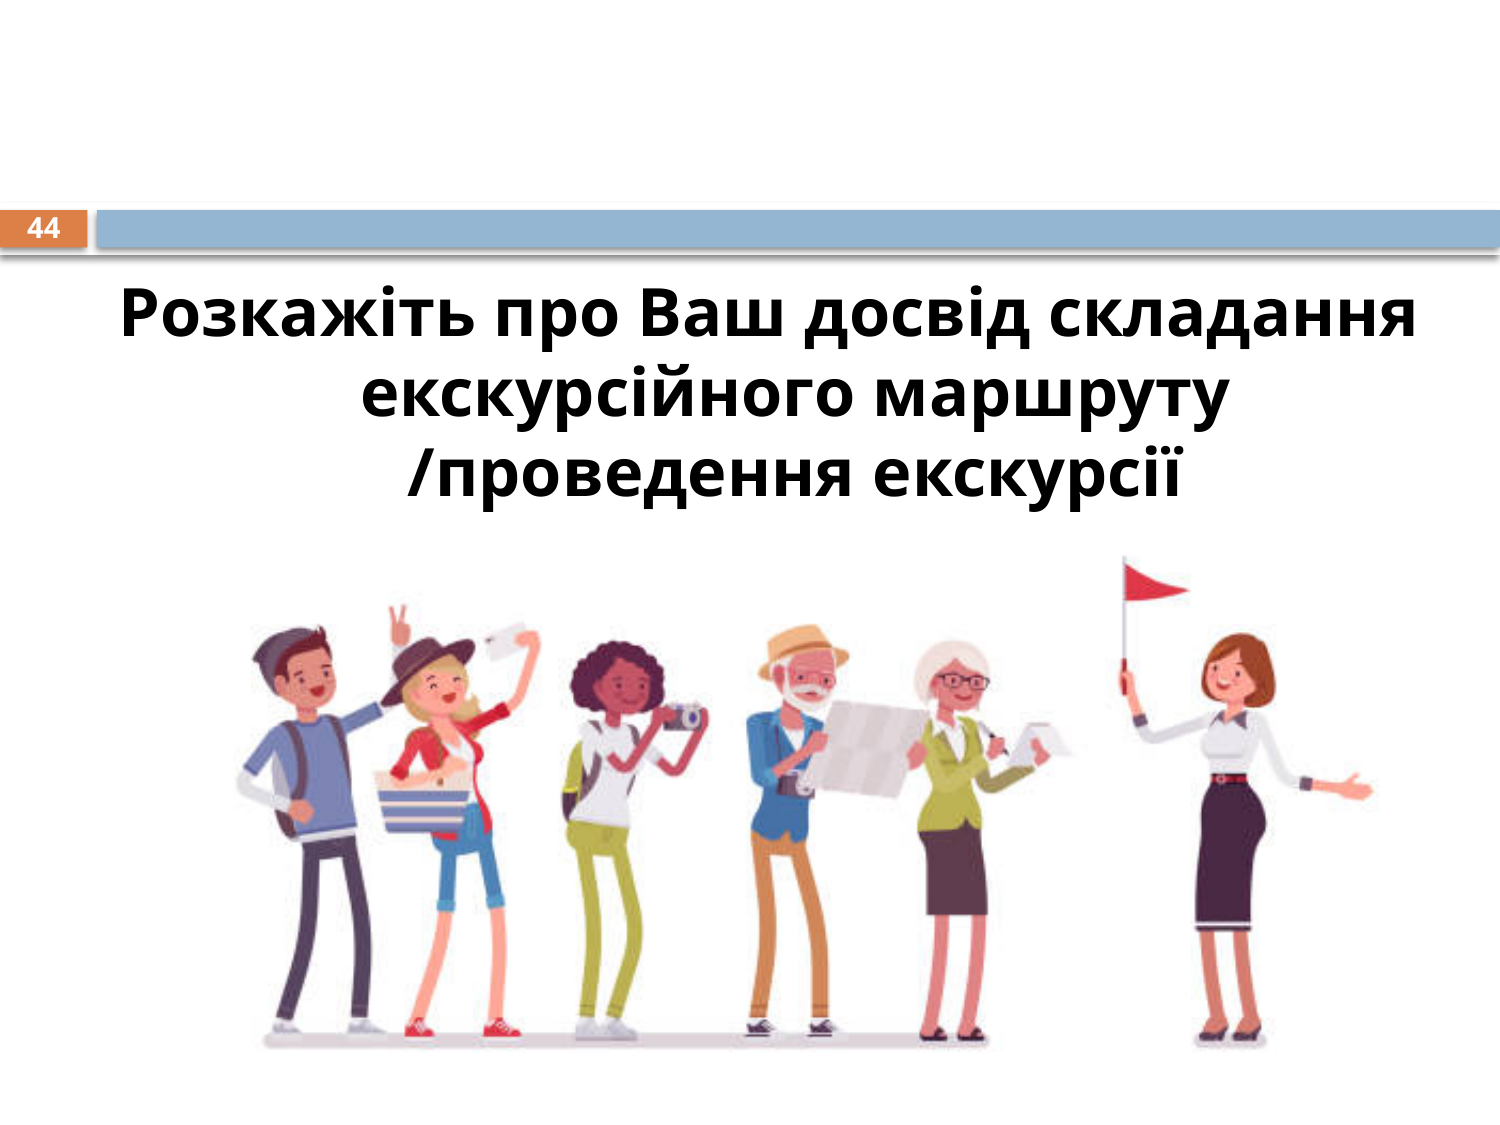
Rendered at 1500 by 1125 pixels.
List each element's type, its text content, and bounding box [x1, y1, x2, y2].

slide_number 44 [0, 208, 88, 249]
picture [218, 552, 1389, 1058]
list Розкажіть про Ваш досвід складання екскурсійного маршруту /проведення екскурсії [100, 262, 1438, 1000]
